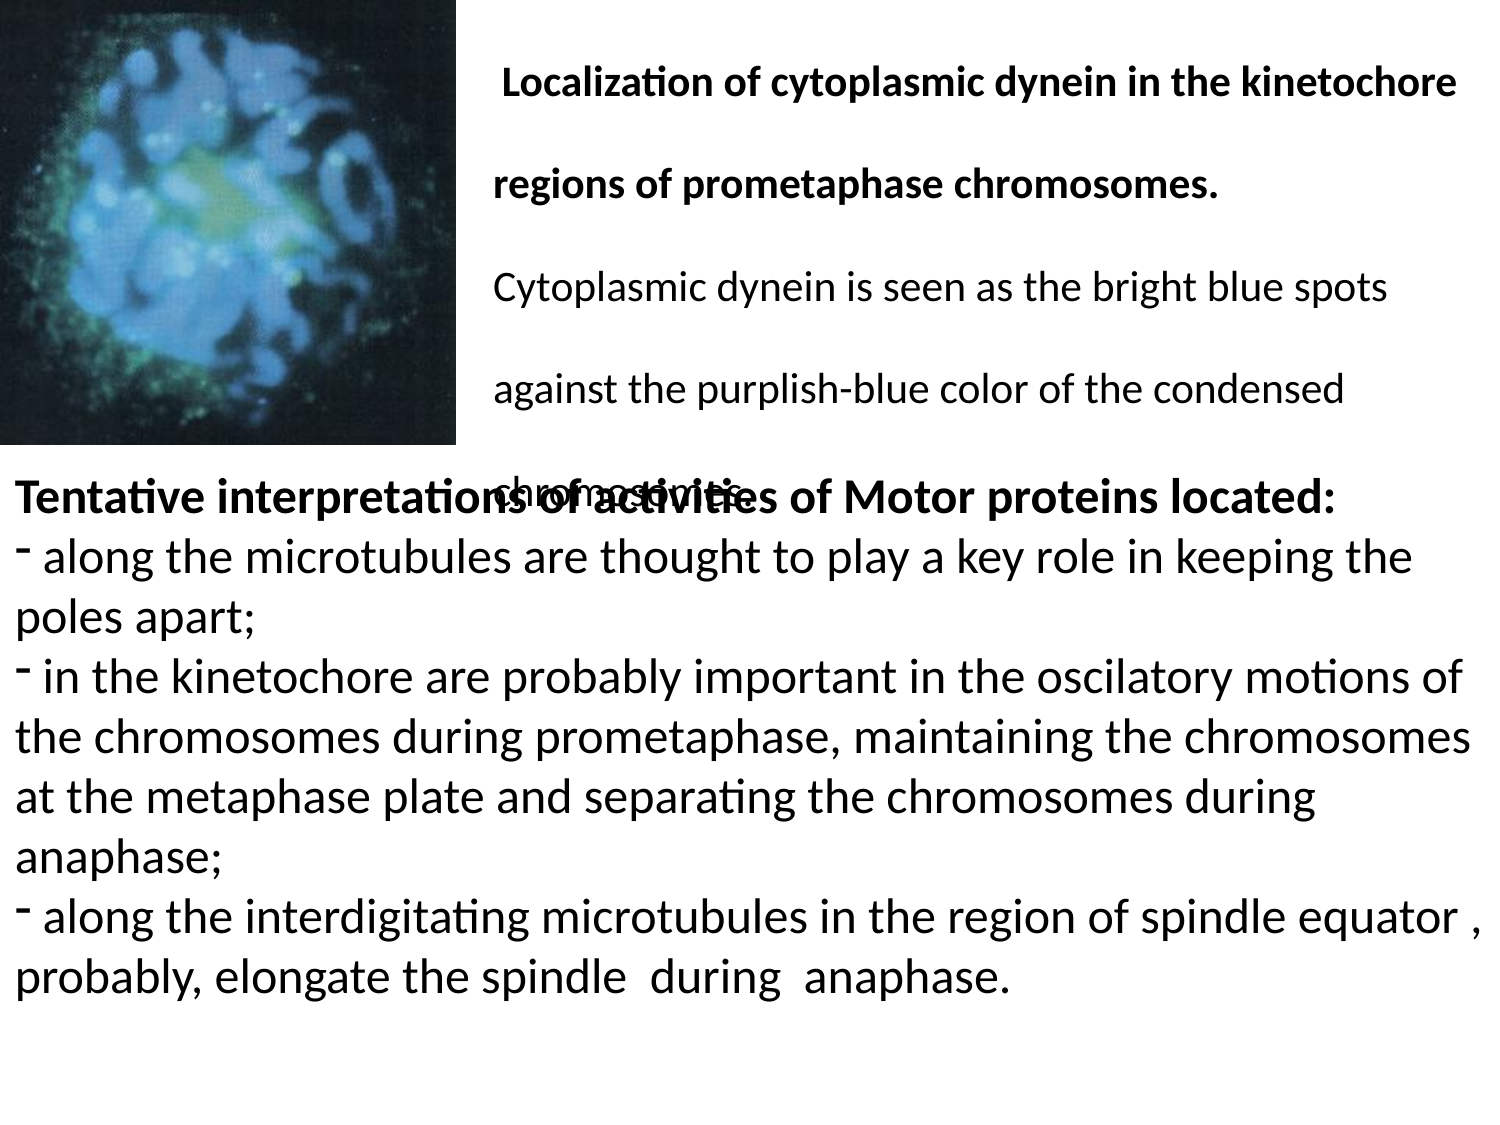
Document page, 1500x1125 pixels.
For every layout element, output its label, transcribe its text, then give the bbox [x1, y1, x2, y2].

text_box Localization of cytoplasmic dynein in the kinetochore regions of prometaphase chromosomes. Cytoplasmic dynein is seen as the bright blue spots against the purplish-blue color of the condensed chromosomes. [478, 0, 1500, 456]
text_box Tentative interpretations of activities of Motor proteins located: along the microtubules are thought to play a key role in keeping the poles apart; in the kinetochore are probably important in the oscilatory motions of the chromosomes during prometaphase, maintaining the chromosomes at the metaphase plate and separating the chromosomes during anaphase; along the interdigitating microtubules in the region of spindle equator , probably, elongate the spindle during anaphase. [0, 456, 1500, 1071]
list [0, 0, 457, 445]
